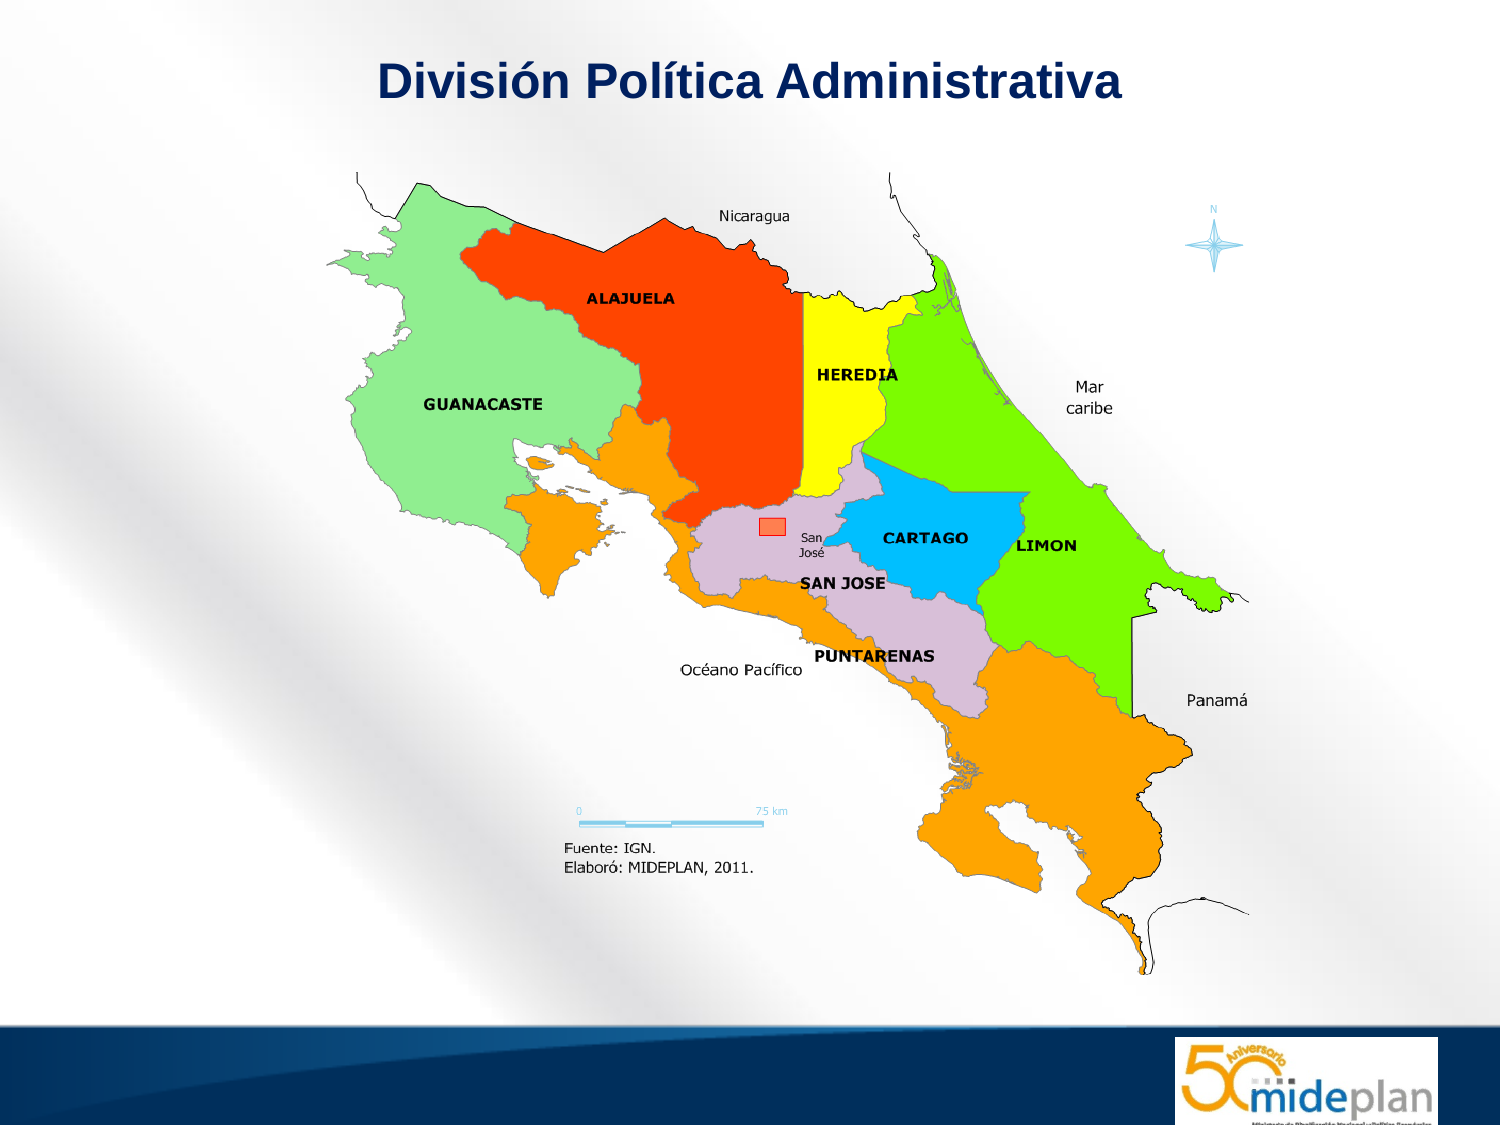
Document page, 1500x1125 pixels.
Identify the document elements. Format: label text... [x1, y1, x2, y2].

title División Política Administrativa [74, 44, 1426, 113]
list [224, 172, 1351, 976]
picture [0, 0, 1500, 1125]
